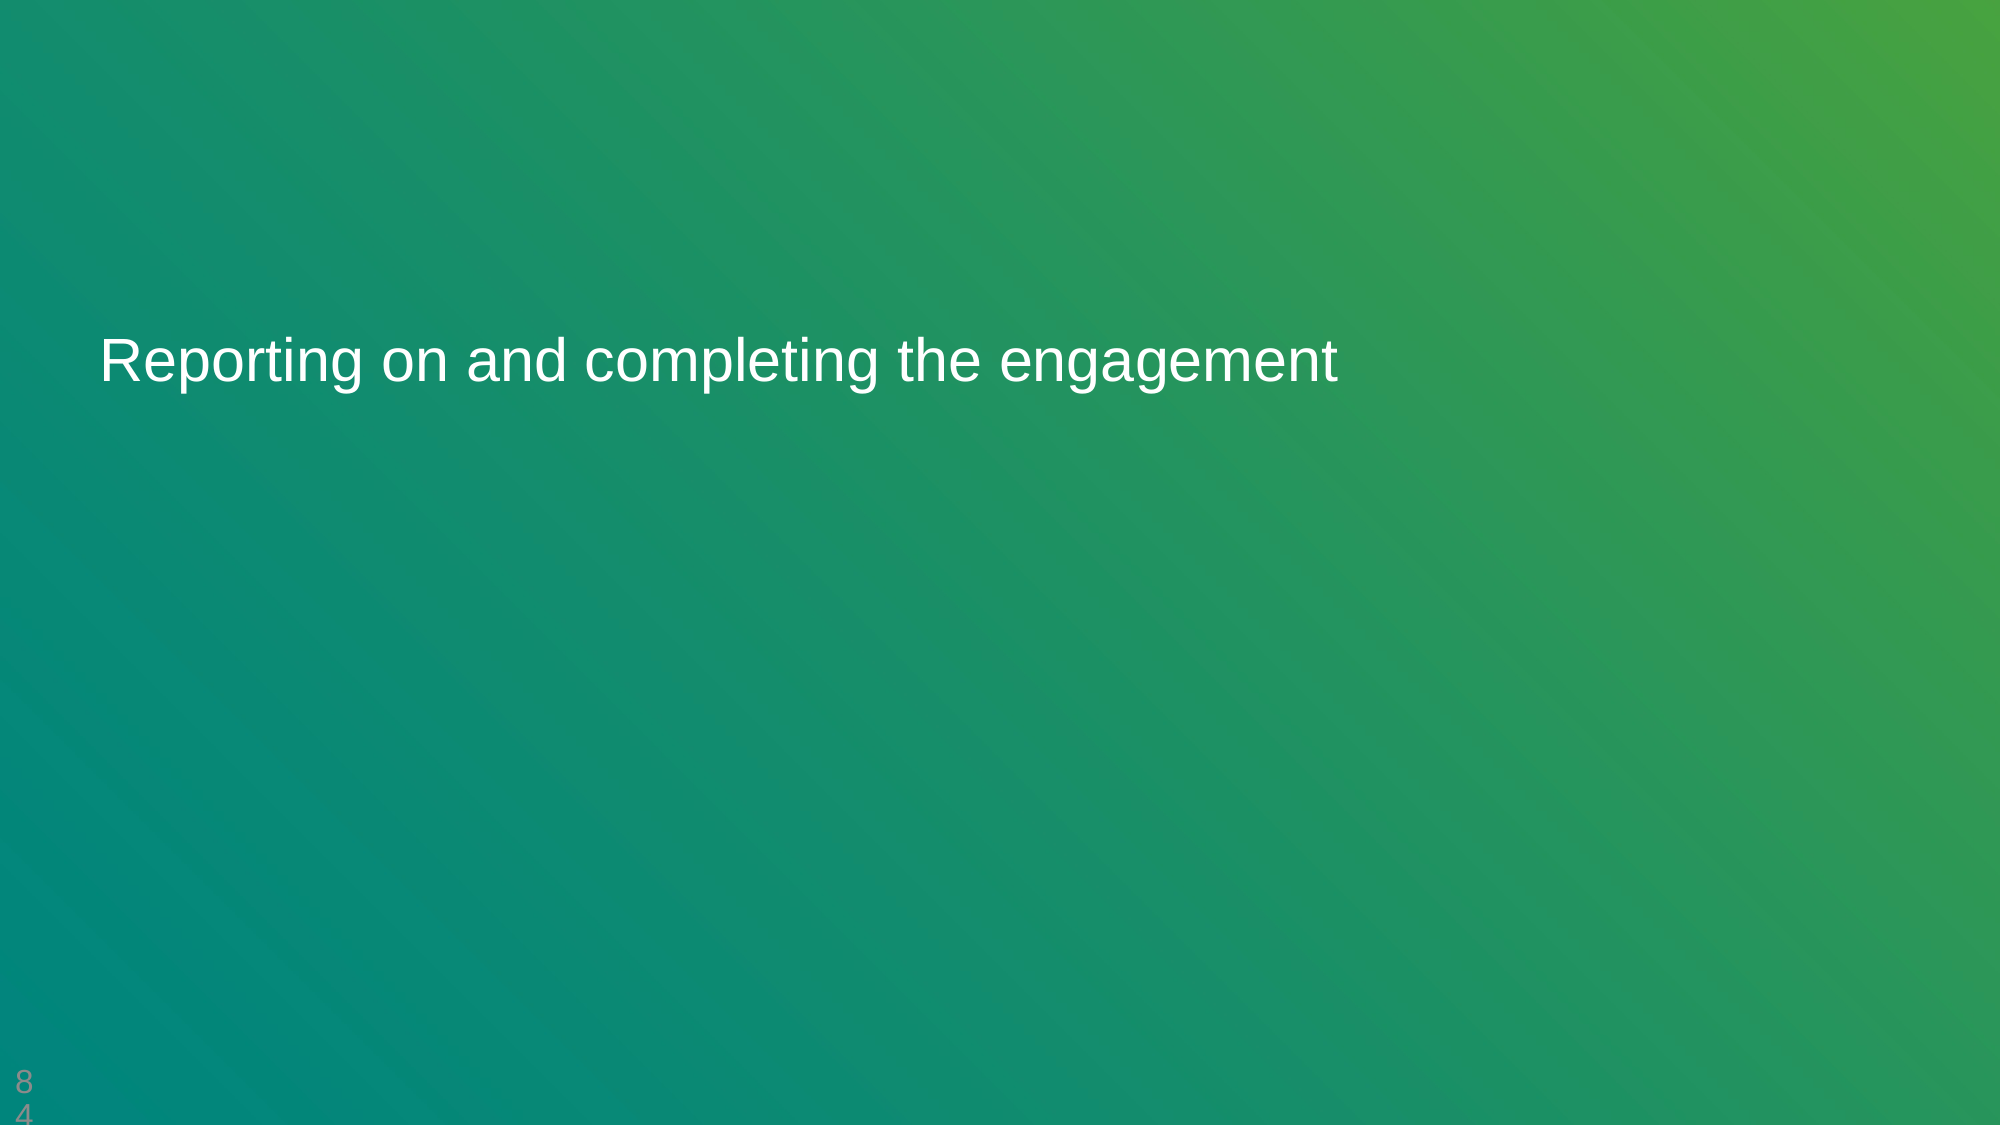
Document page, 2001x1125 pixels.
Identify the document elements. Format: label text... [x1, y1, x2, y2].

slide_number 84 [0, 1050, 47, 1111]
picture [0, 0, 2000, 1125]
title Reporting on and completing the engagement [99, 309, 1601, 668]
